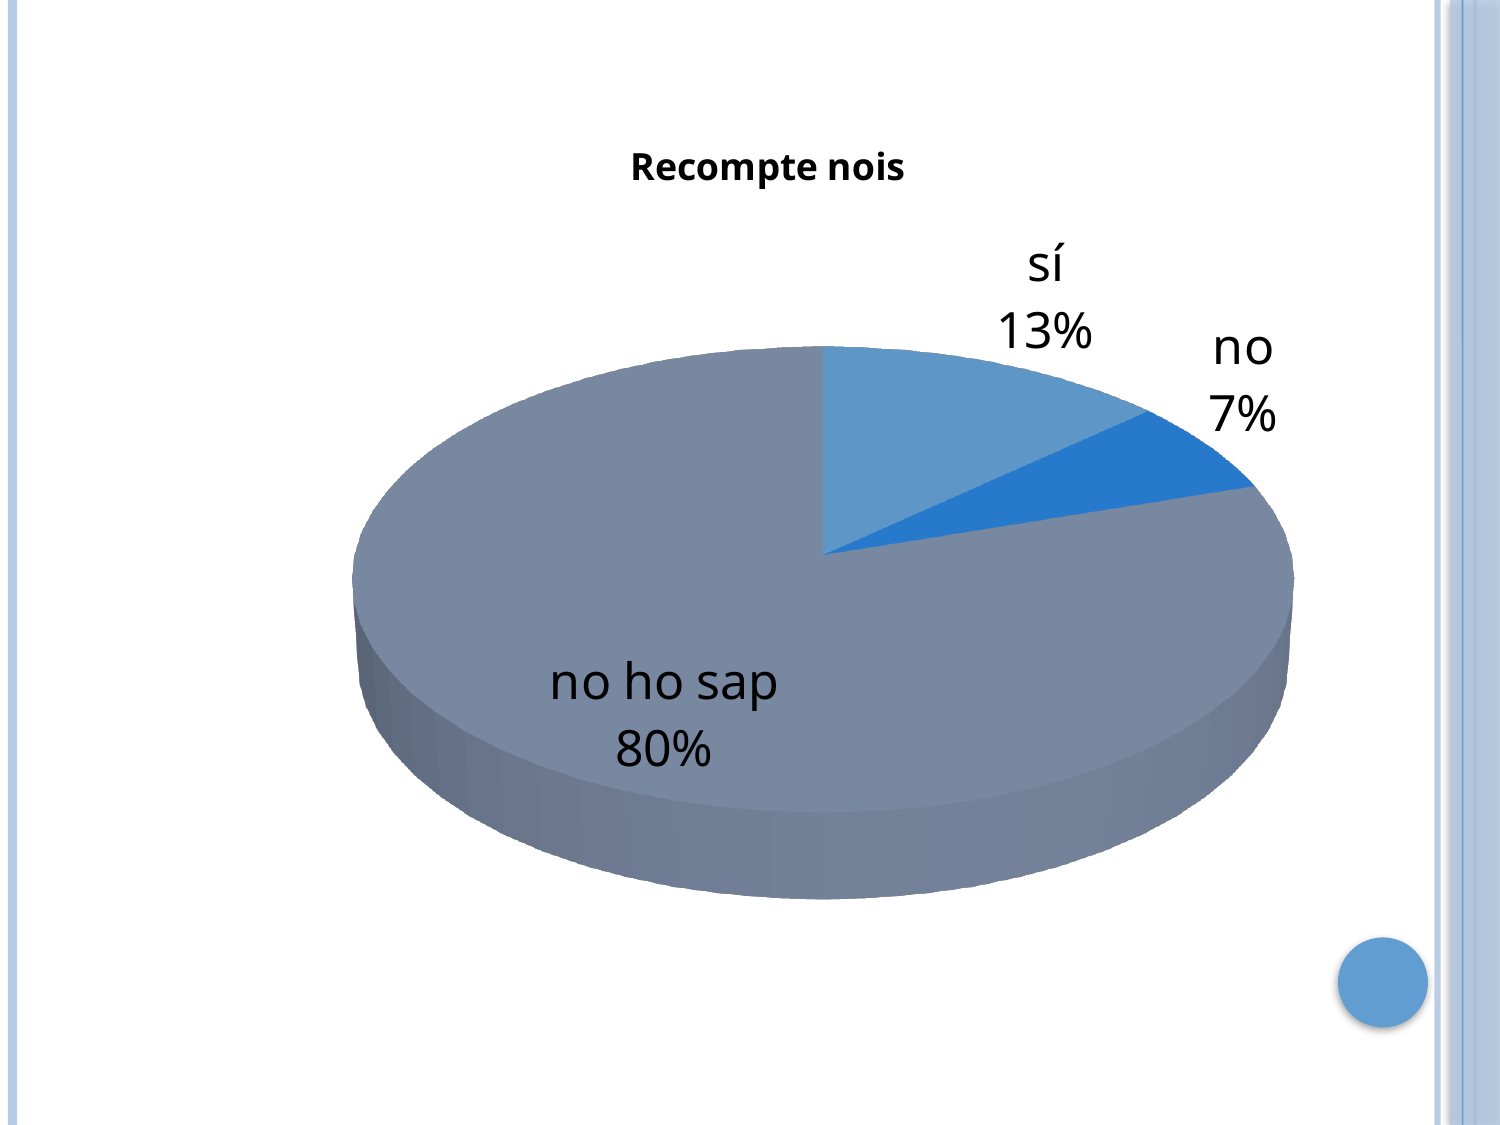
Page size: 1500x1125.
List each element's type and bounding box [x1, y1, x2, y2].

chart [135, 101, 1401, 1024]
